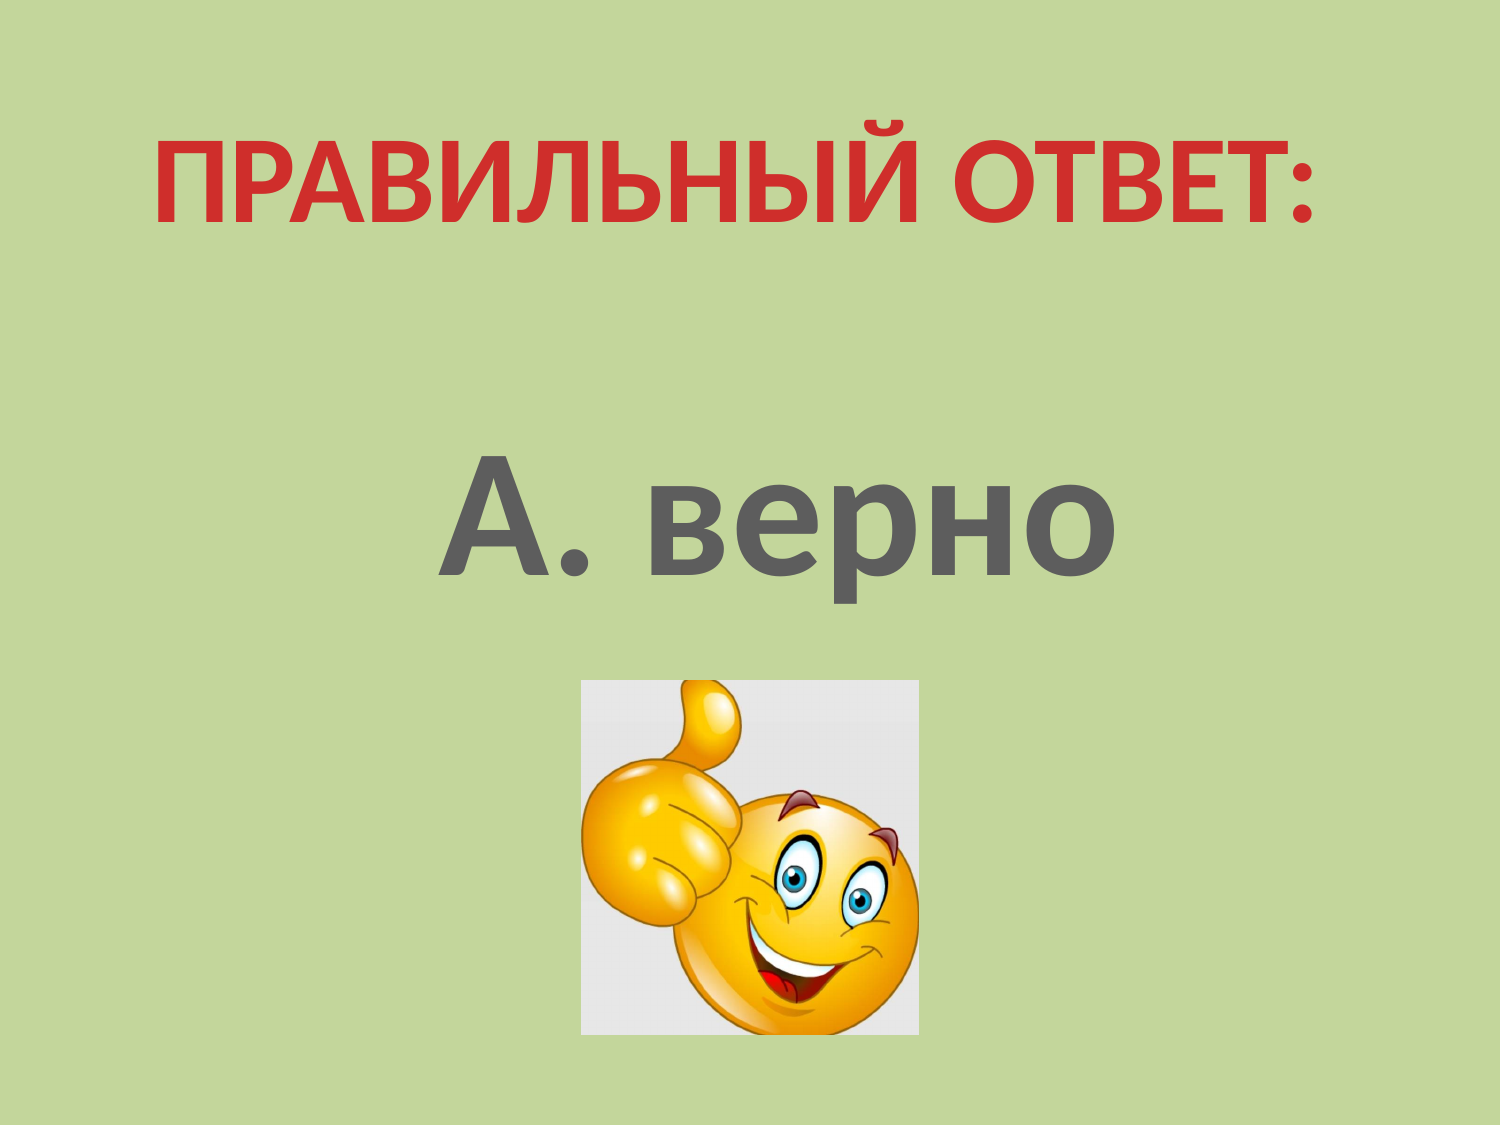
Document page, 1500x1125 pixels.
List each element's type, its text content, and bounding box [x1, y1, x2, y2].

text_box ПРАВИЛЬНЫЙ ОТВЕТ: [136, 89, 1364, 255]
picture [581, 680, 919, 1036]
text_box А. верно [360, 384, 1199, 620]
